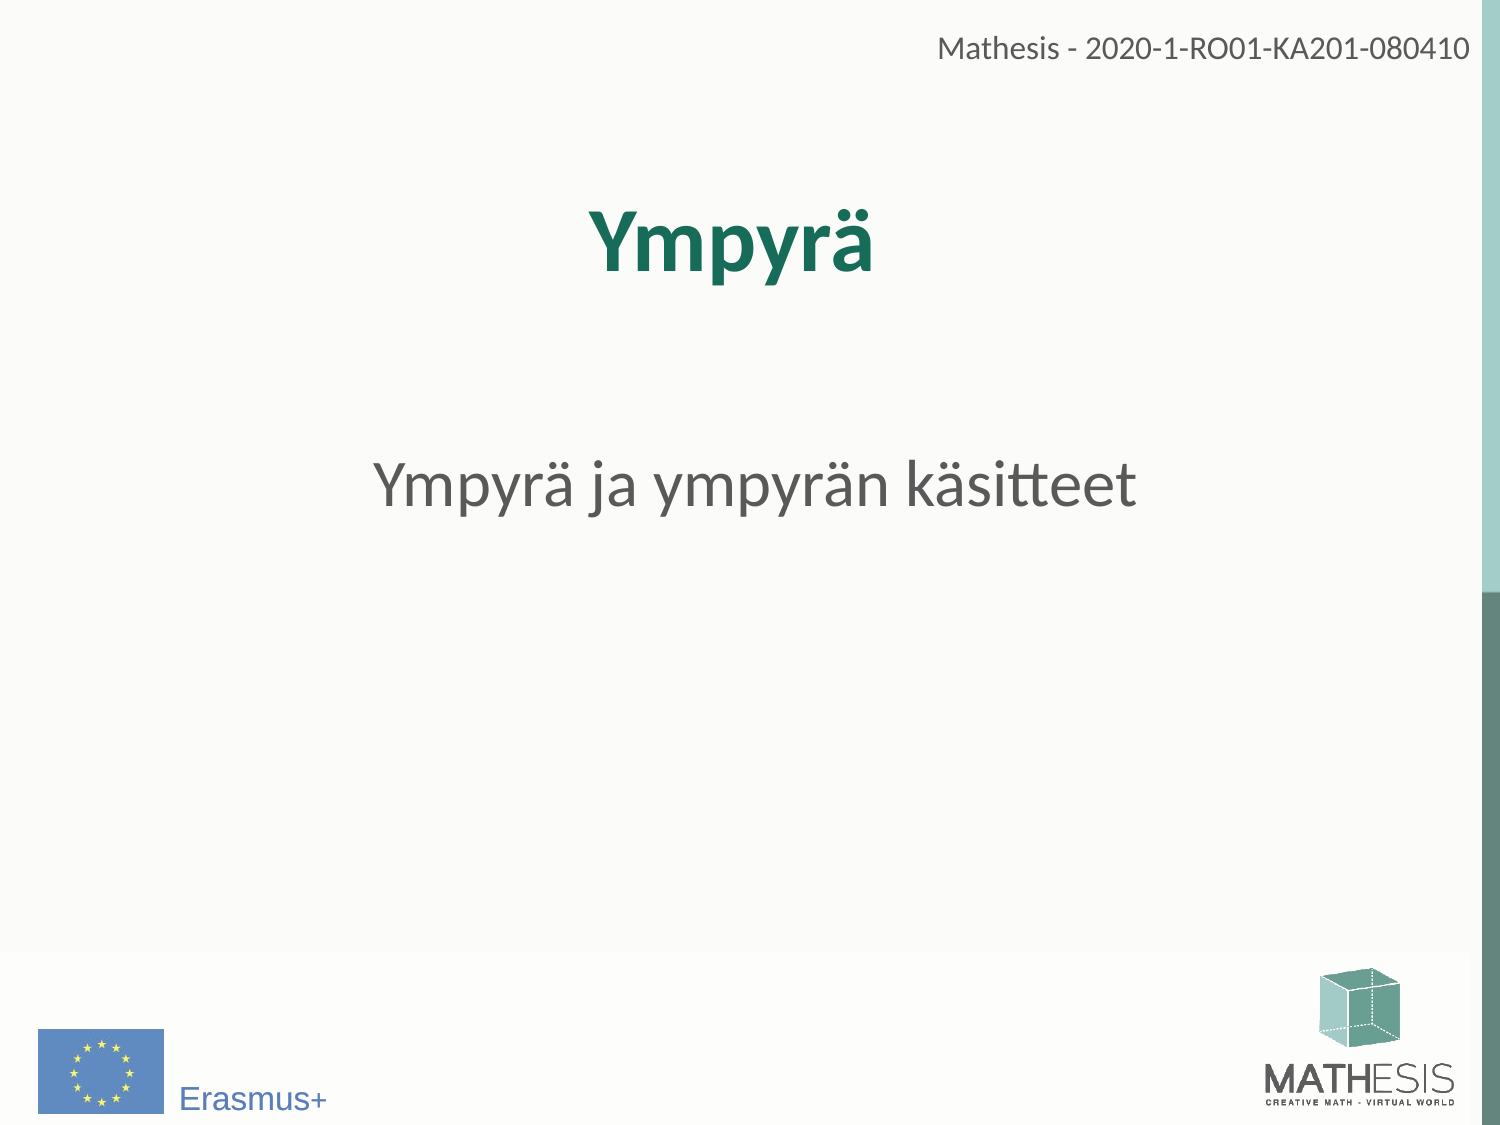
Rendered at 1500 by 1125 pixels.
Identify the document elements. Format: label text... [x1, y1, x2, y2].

subtitle Ympyrä ja ympyrän käsitteet [53, 432, 1459, 563]
title Ympyrä [53, 172, 1412, 414]
